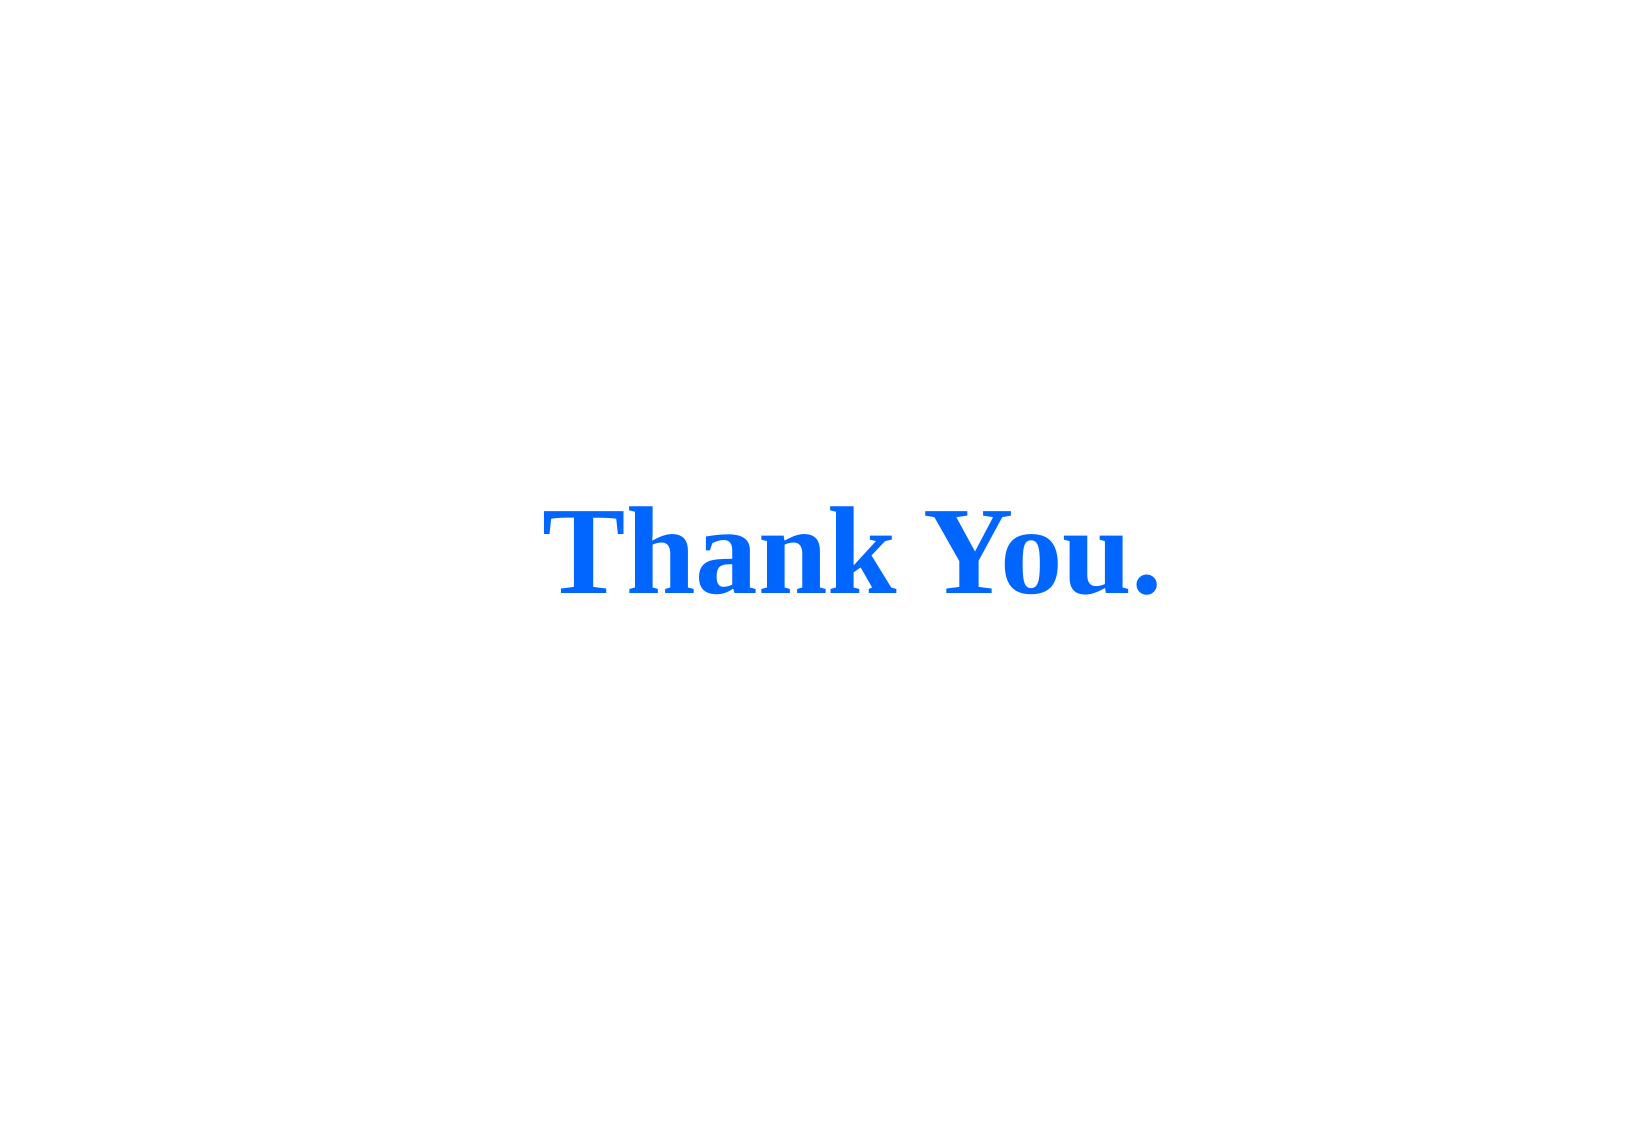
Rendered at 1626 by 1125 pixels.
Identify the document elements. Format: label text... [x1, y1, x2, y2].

text_box Thank You. [162, 349, 1544, 663]
